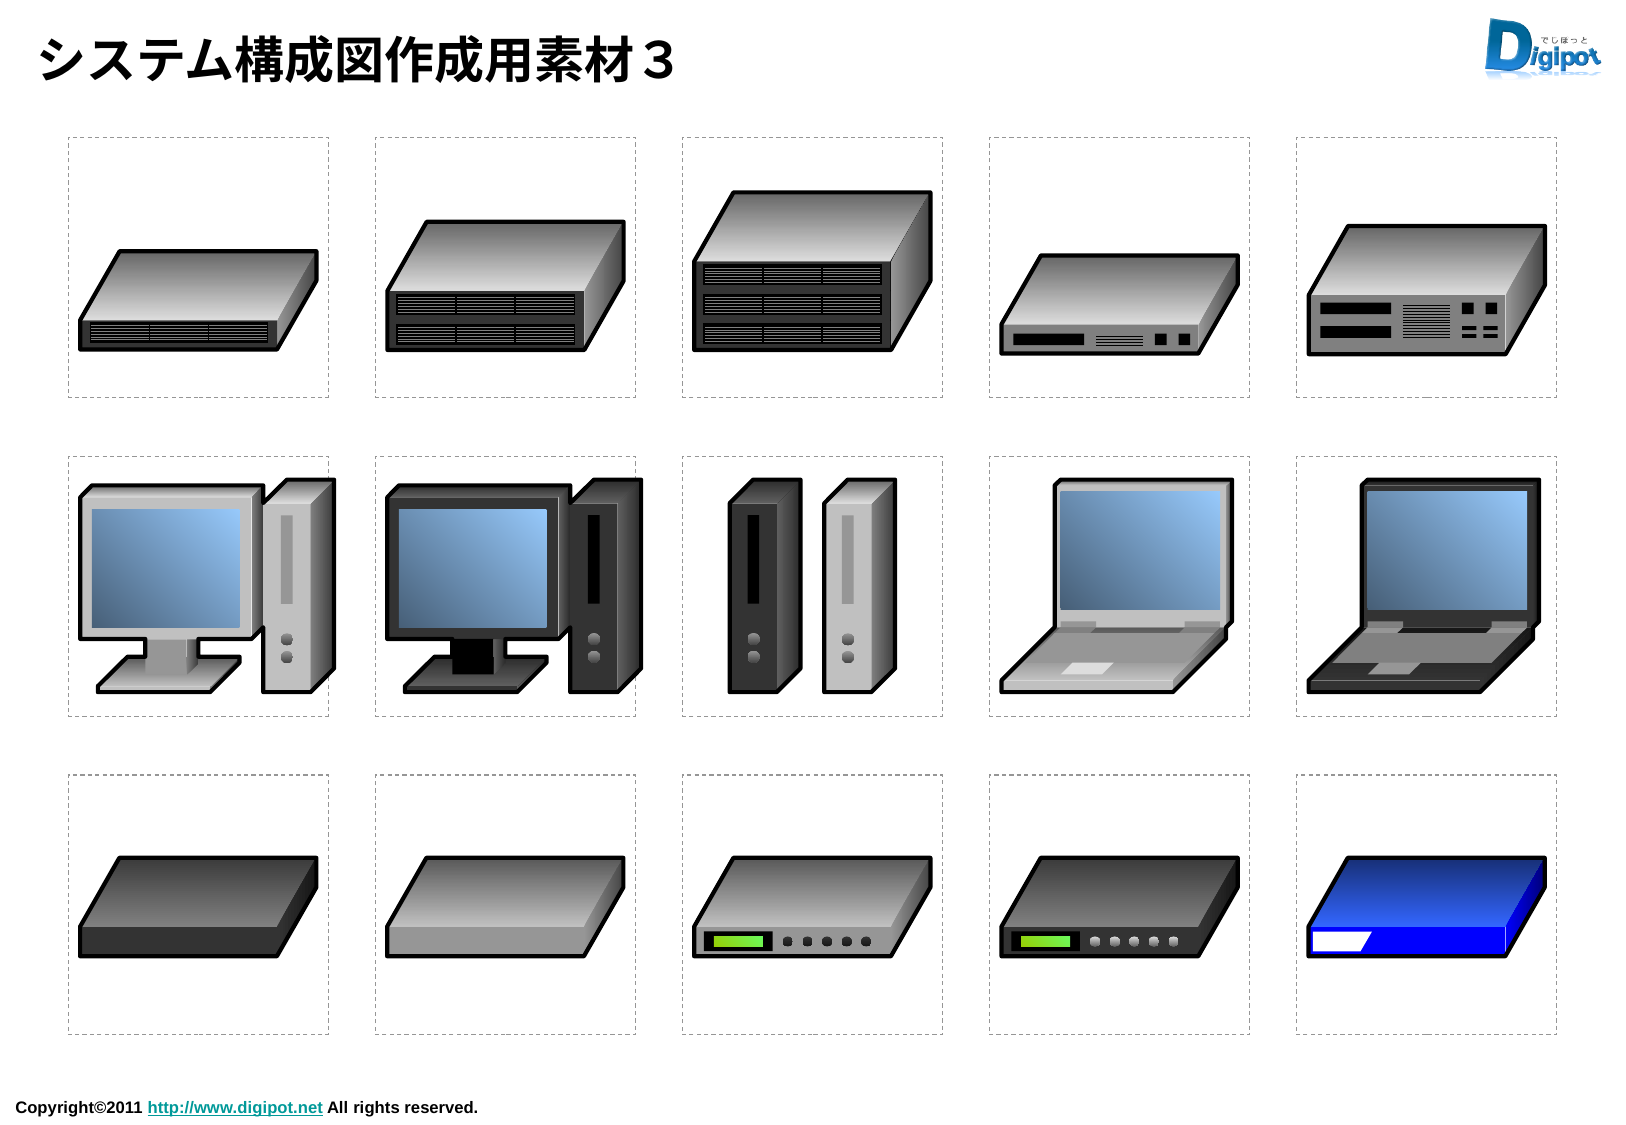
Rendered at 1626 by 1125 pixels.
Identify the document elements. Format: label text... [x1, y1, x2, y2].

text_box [1001, 255, 1239, 355]
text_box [1308, 225, 1545, 355]
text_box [387, 857, 624, 957]
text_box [1001, 857, 1238, 957]
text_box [1308, 857, 1545, 957]
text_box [387, 221, 624, 350]
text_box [80, 857, 317, 957]
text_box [80, 479, 335, 693]
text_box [694, 857, 931, 957]
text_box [1001, 479, 1233, 693]
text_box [80, 251, 317, 350]
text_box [824, 479, 896, 693]
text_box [1308, 479, 1540, 693]
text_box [694, 192, 931, 350]
title システム構成図作成用素材３ [21, 19, 881, 98]
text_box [729, 479, 801, 693]
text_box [387, 479, 642, 693]
picture [1485, 18, 1602, 82]
